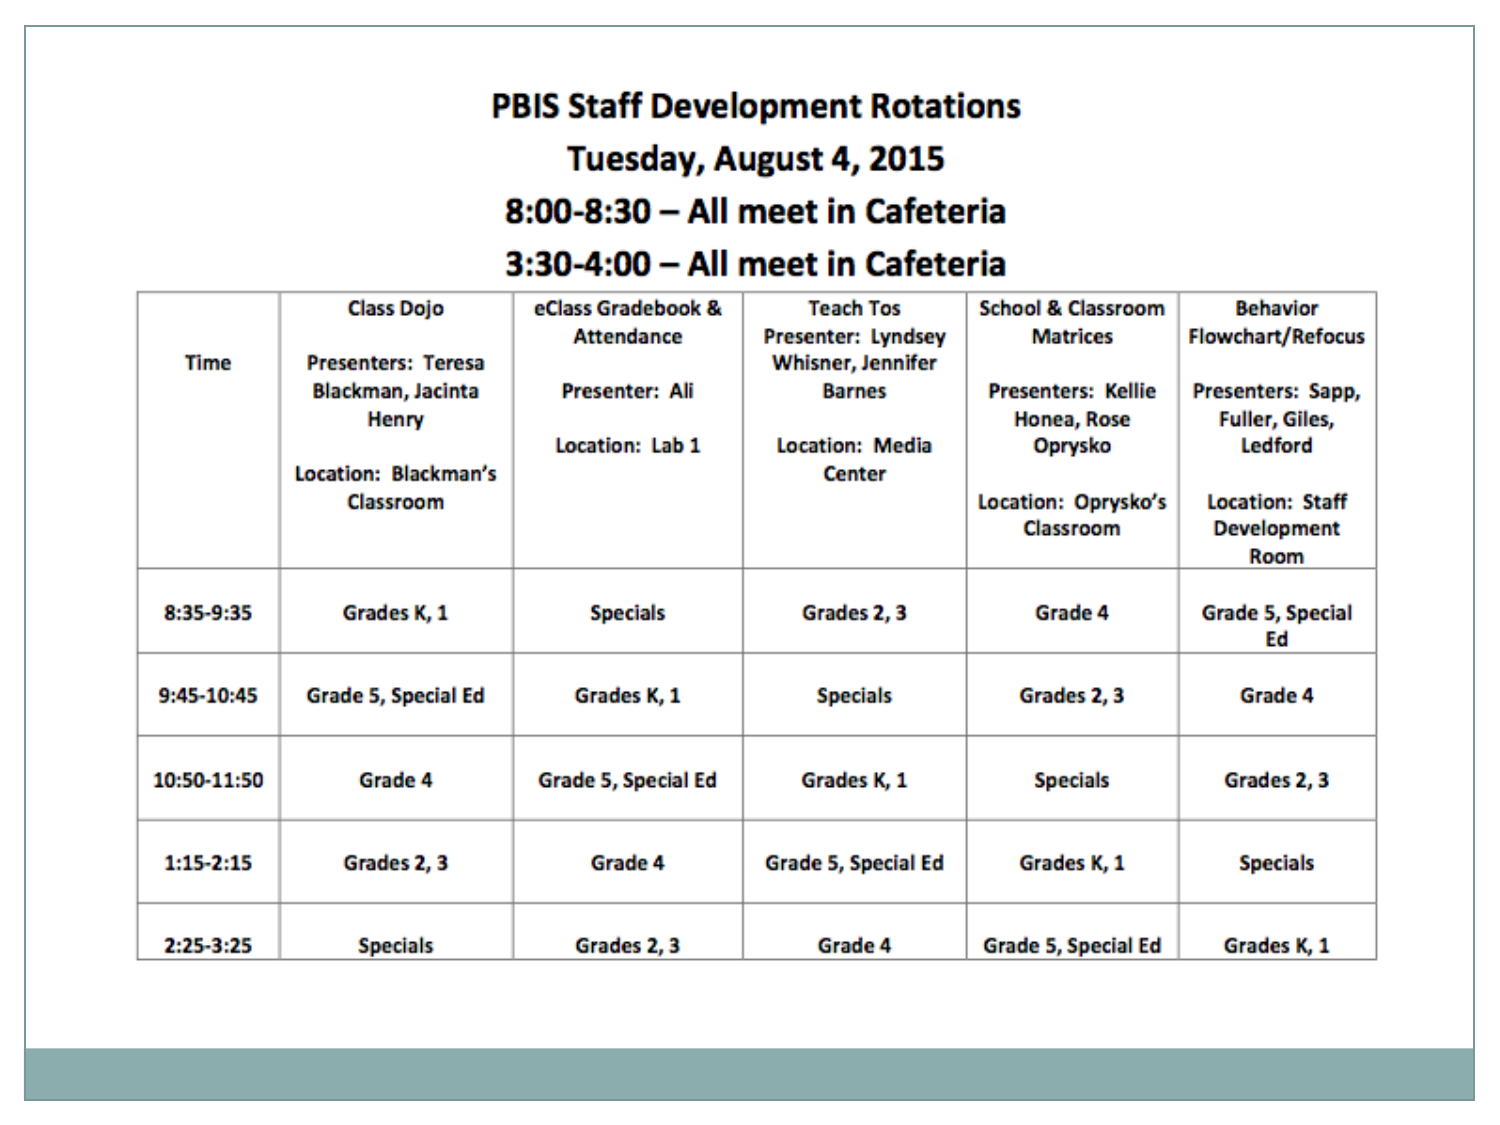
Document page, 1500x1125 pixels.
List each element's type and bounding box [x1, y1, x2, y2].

picture [62, 62, 1438, 1006]
